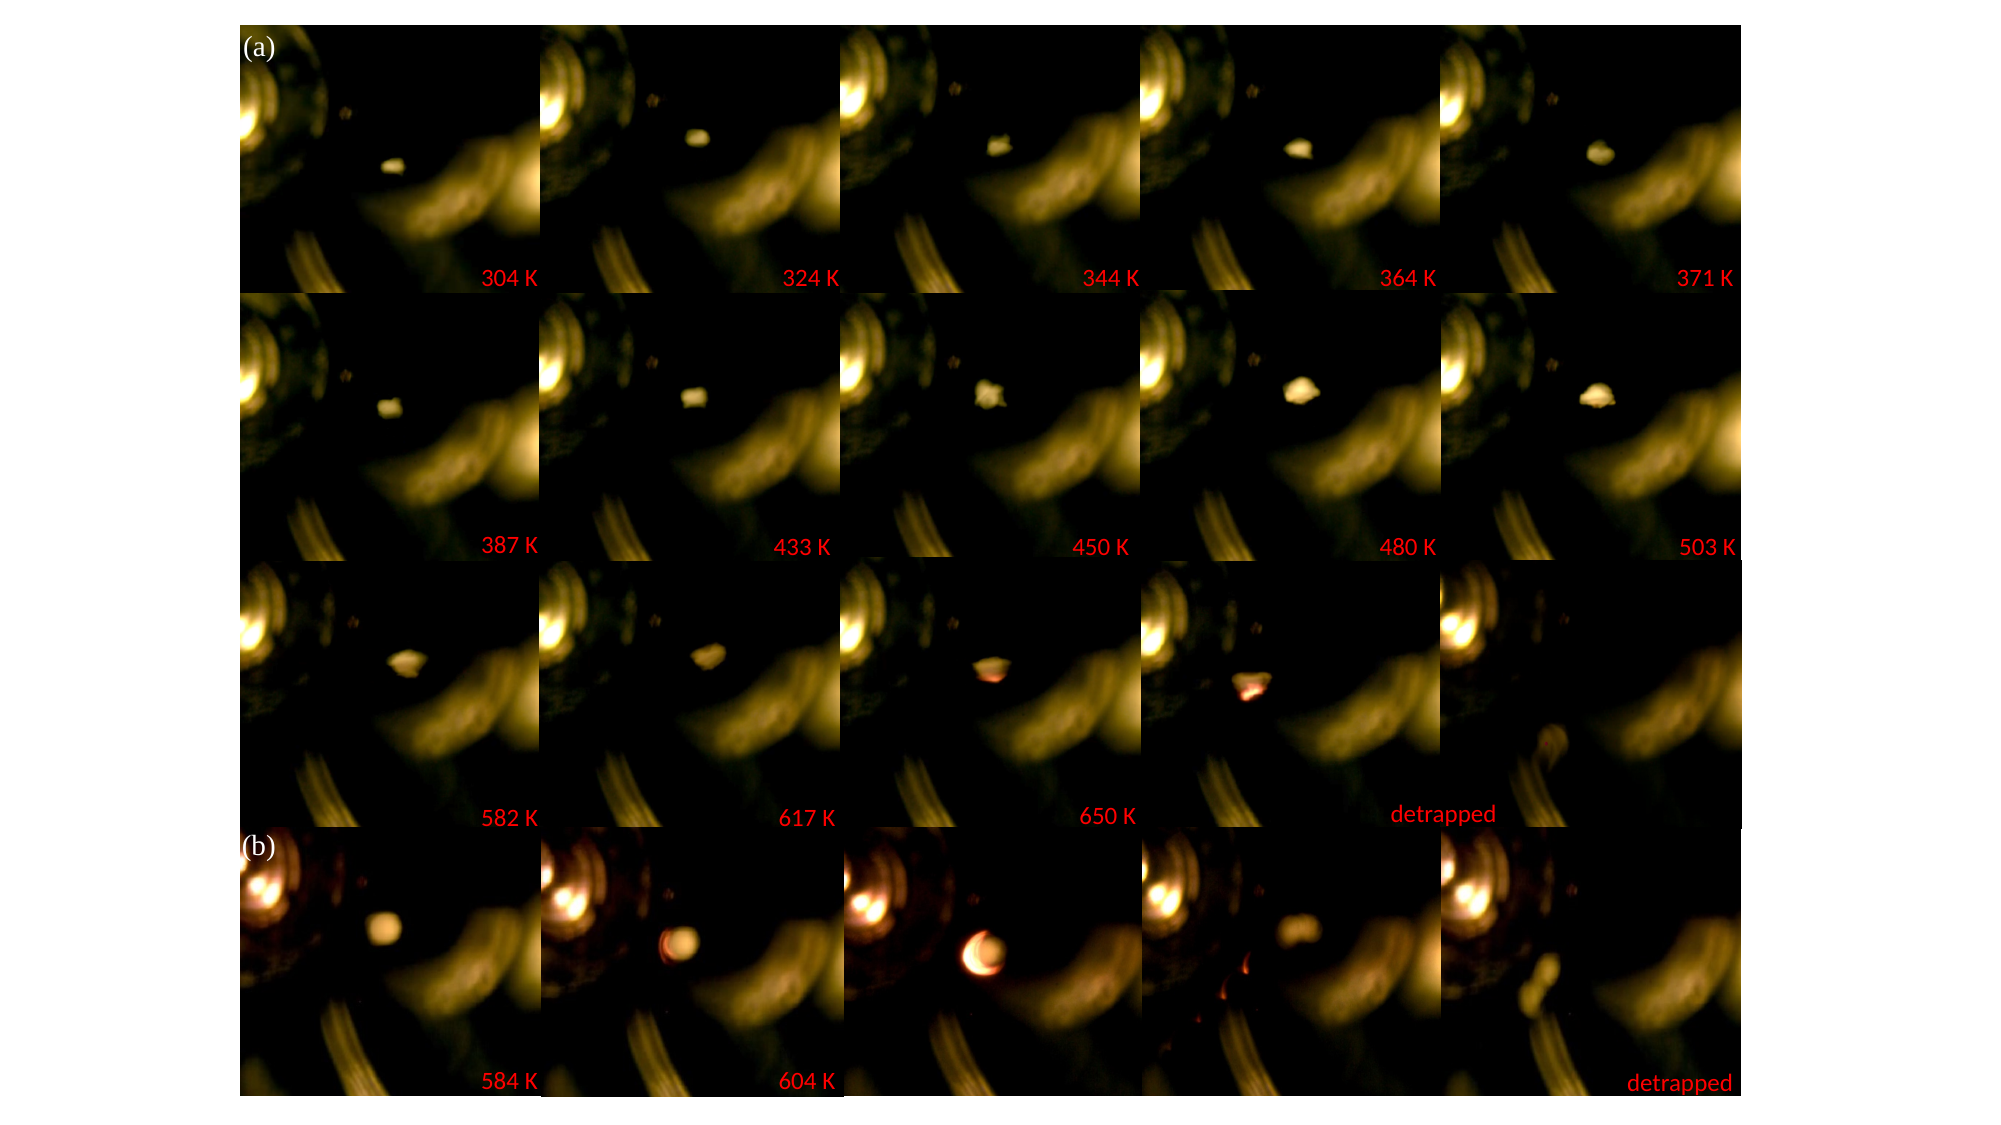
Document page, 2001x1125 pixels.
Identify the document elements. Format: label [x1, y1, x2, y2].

text_box [226, 19, 1774, 1106]
